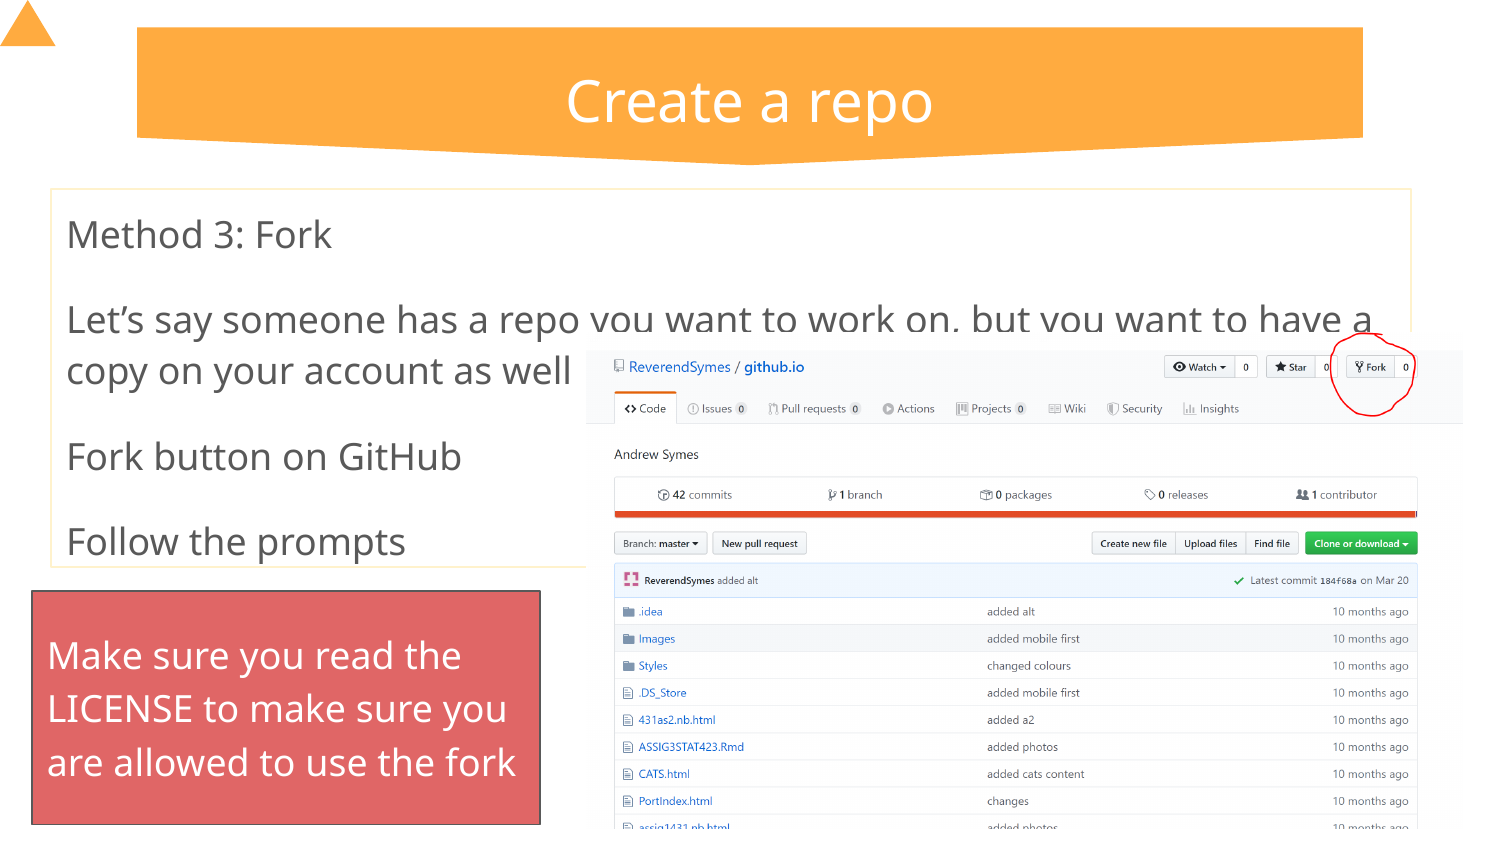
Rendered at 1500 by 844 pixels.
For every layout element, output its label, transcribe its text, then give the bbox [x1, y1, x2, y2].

list Method 3: Fork Let’s say someone has a repo you want to work on, but you want to have a copy on your account as well Fork button on GitHub Follow the prompts [51, 189, 1412, 568]
text_box [279, 144, 1221, 166]
text_box Make sure you read the LICENSE to make sure you are allowed to use the fork [31, 591, 541, 825]
text_box [137, 27, 1363, 49]
picture [586, 332, 1463, 829]
title Create a repo [51, 49, 1449, 144]
text_box [0, 0, 56, 47]
